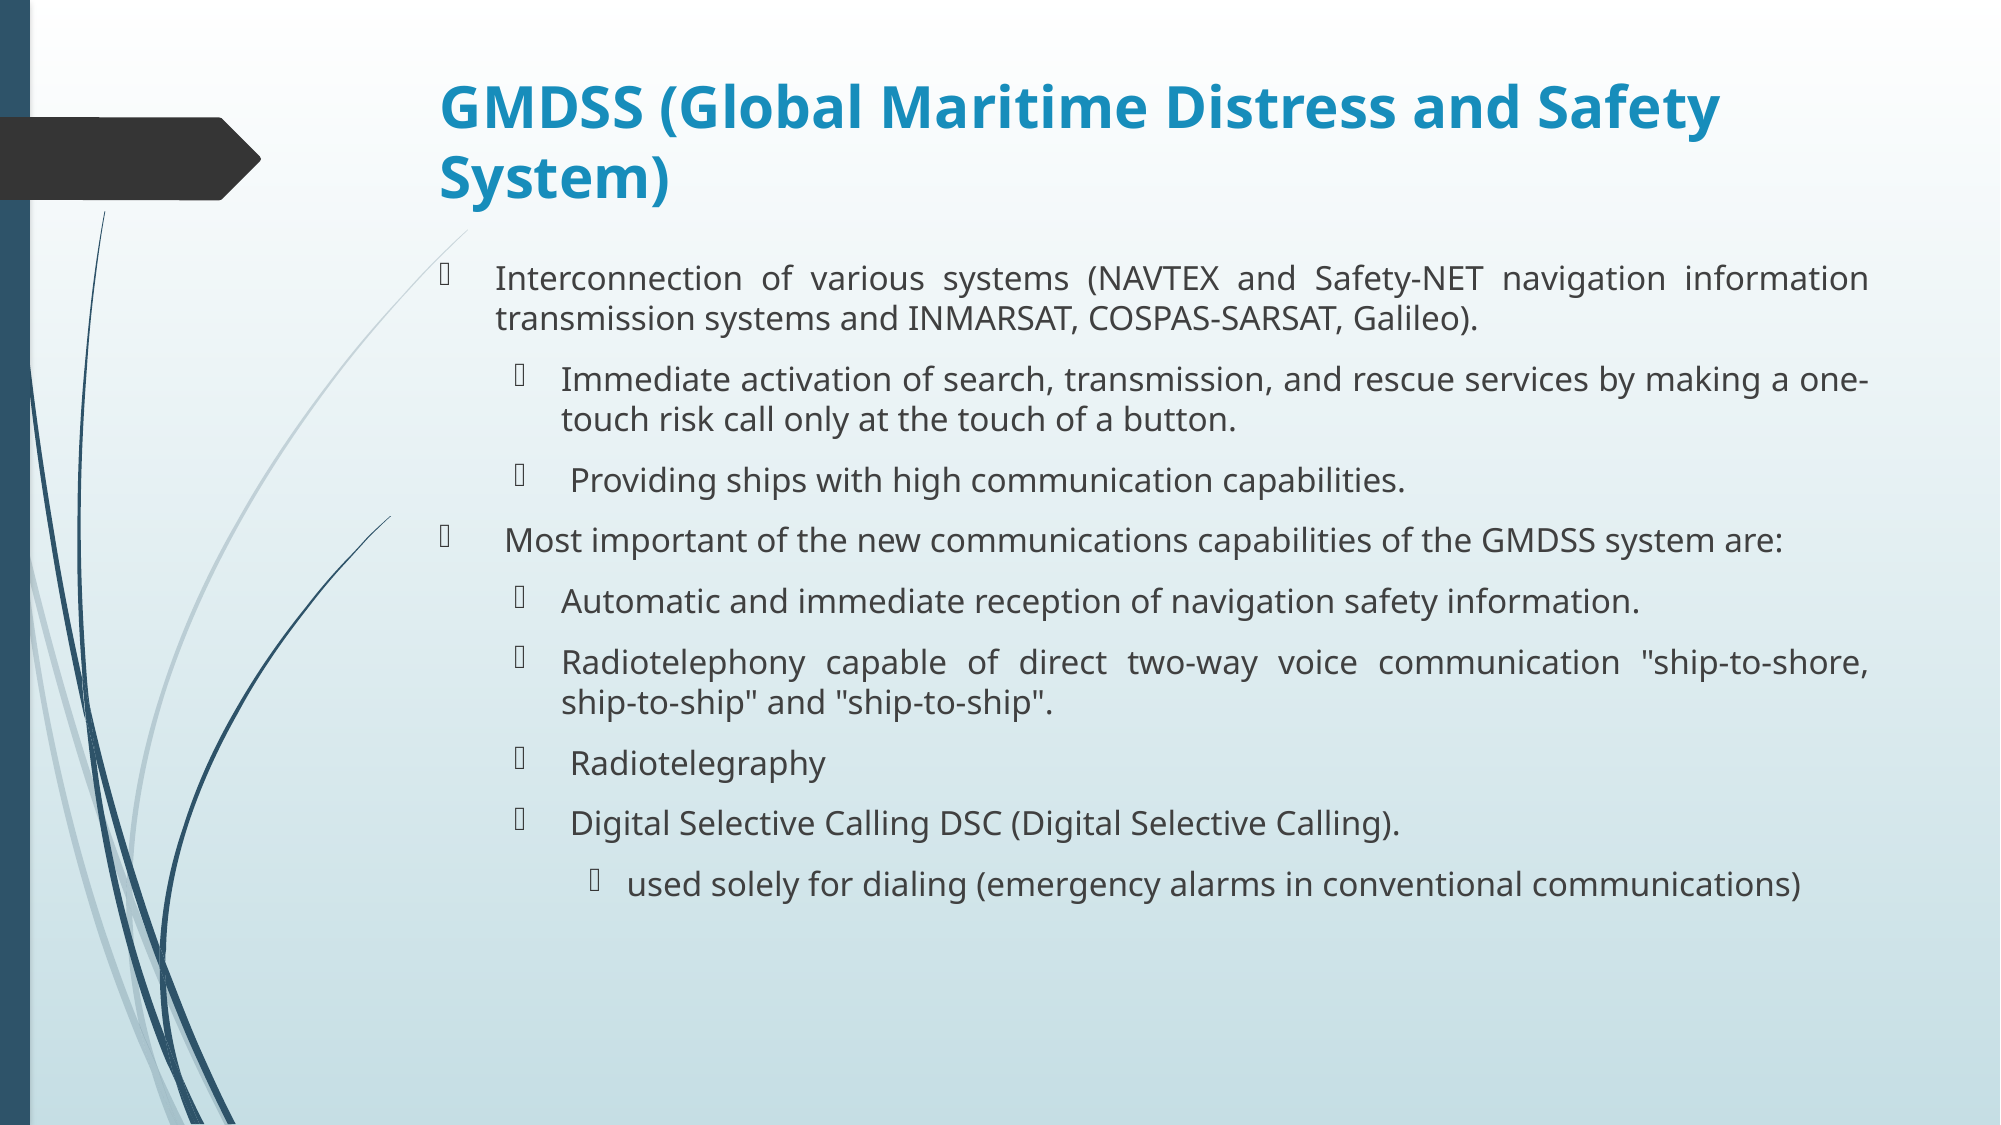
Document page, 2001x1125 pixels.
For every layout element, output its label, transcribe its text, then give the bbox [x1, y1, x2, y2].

title GMDSS (Global Maritime Distress and Safety System) [424, 62, 1887, 249]
list Interconnection of various systems (NAVTEX and Safety-NET navigation information transmission systems and INMARSAT, COSPAS-SARSAT, Galileo). Immediate activation of search, transmission, and rescue services by making a one-touch risk call only at the touch of a button. Providing ships with high communication capabilities. Most important of the new communications capabilities of the GMDSS system are: Automatic and immediate reception of navigation safety information. Radiotelephony capable of direct two-way voice communication "ship-to-shore, ship-to-ship" and "ship-to-ship". Radiotelegraphy Digital Selective Calling DSC (Digital Selective Calling). used solely for dialing (emergency alarms in conventional communications) [424, 249, 1887, 999]
